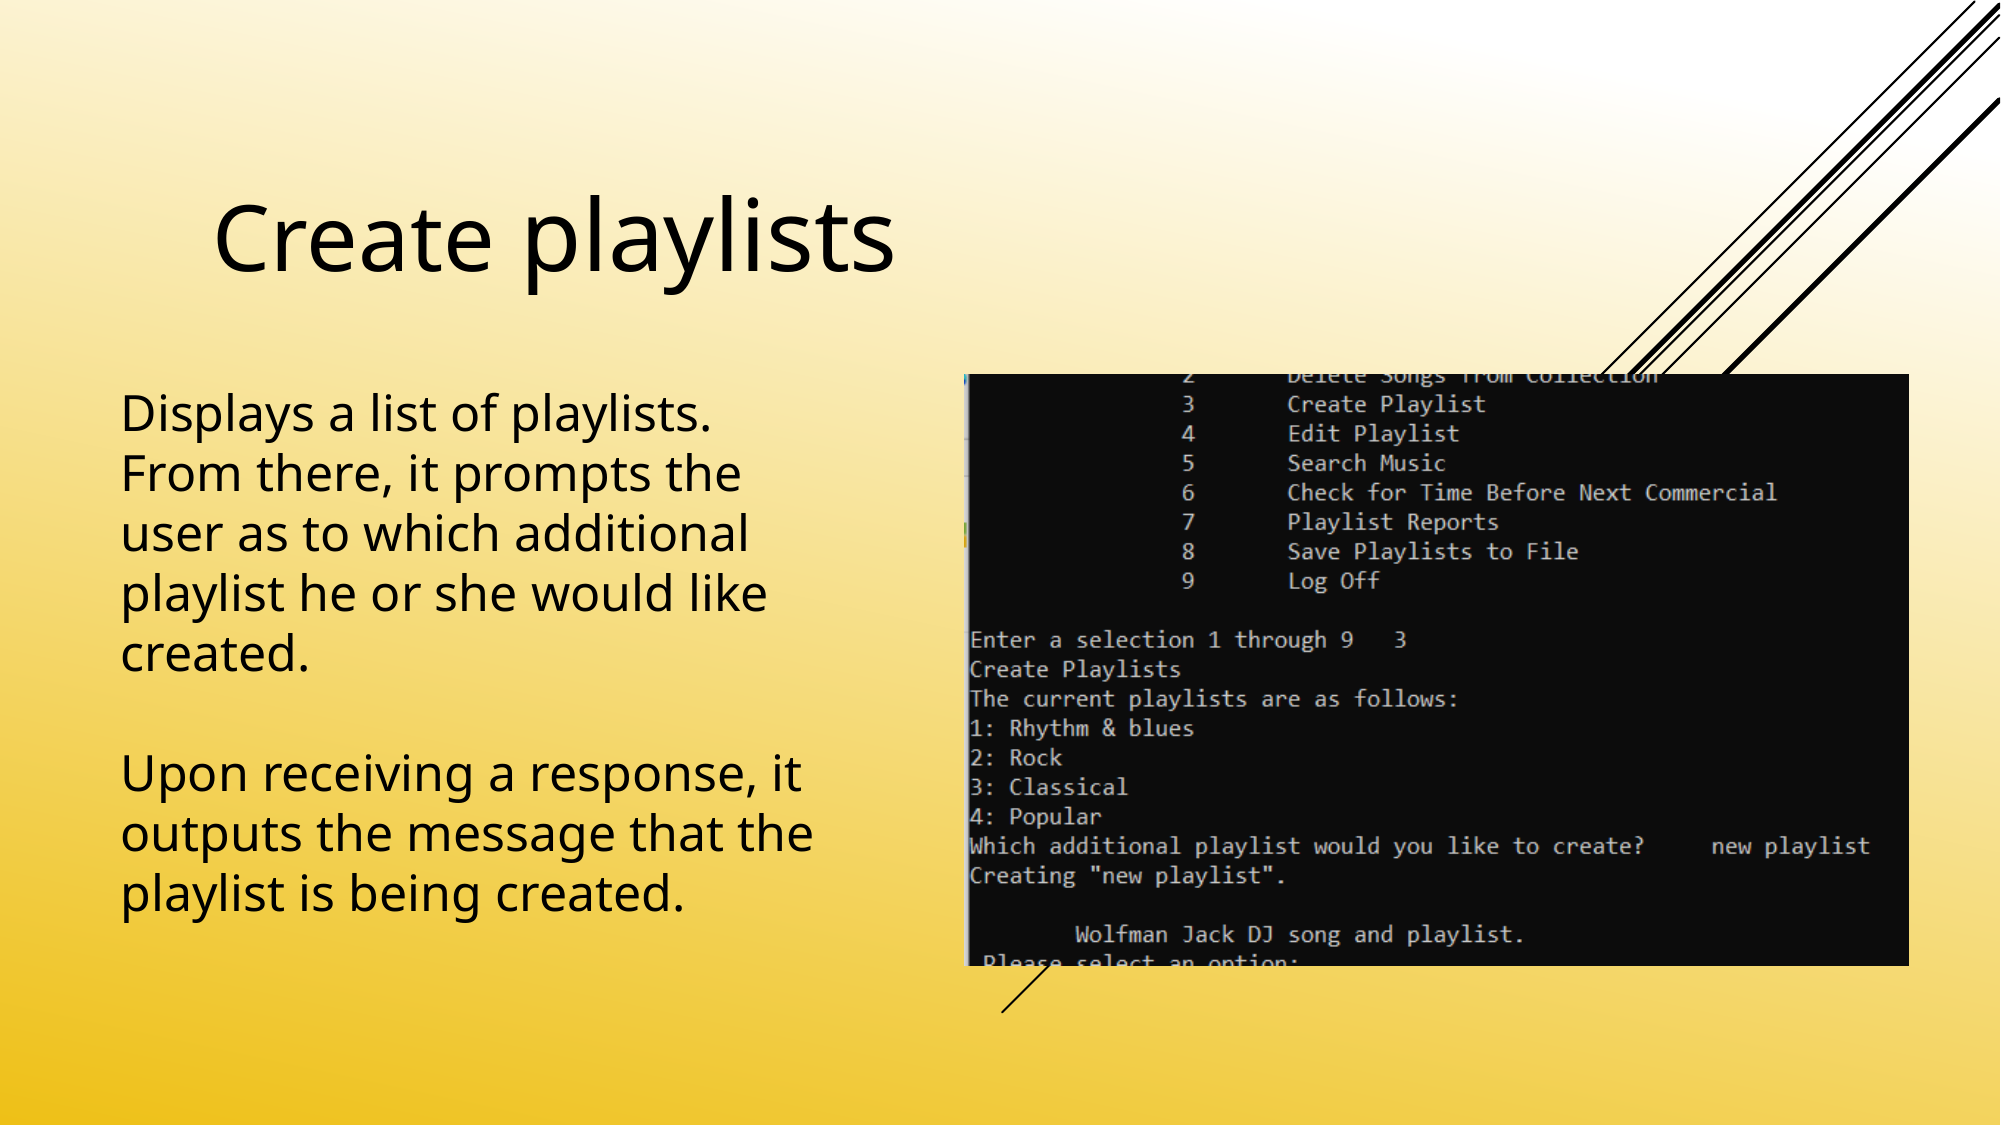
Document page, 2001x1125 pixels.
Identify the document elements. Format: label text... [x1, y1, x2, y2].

picture [964, 373, 1909, 966]
title Create playlists [197, 0, 1511, 300]
text_box Displays a list of playlists. From there, it prompts the user as to which additional playlist he or she would like created. Upon receiving a response, it outputs the message that the playlist is being created. [105, 374, 855, 929]
